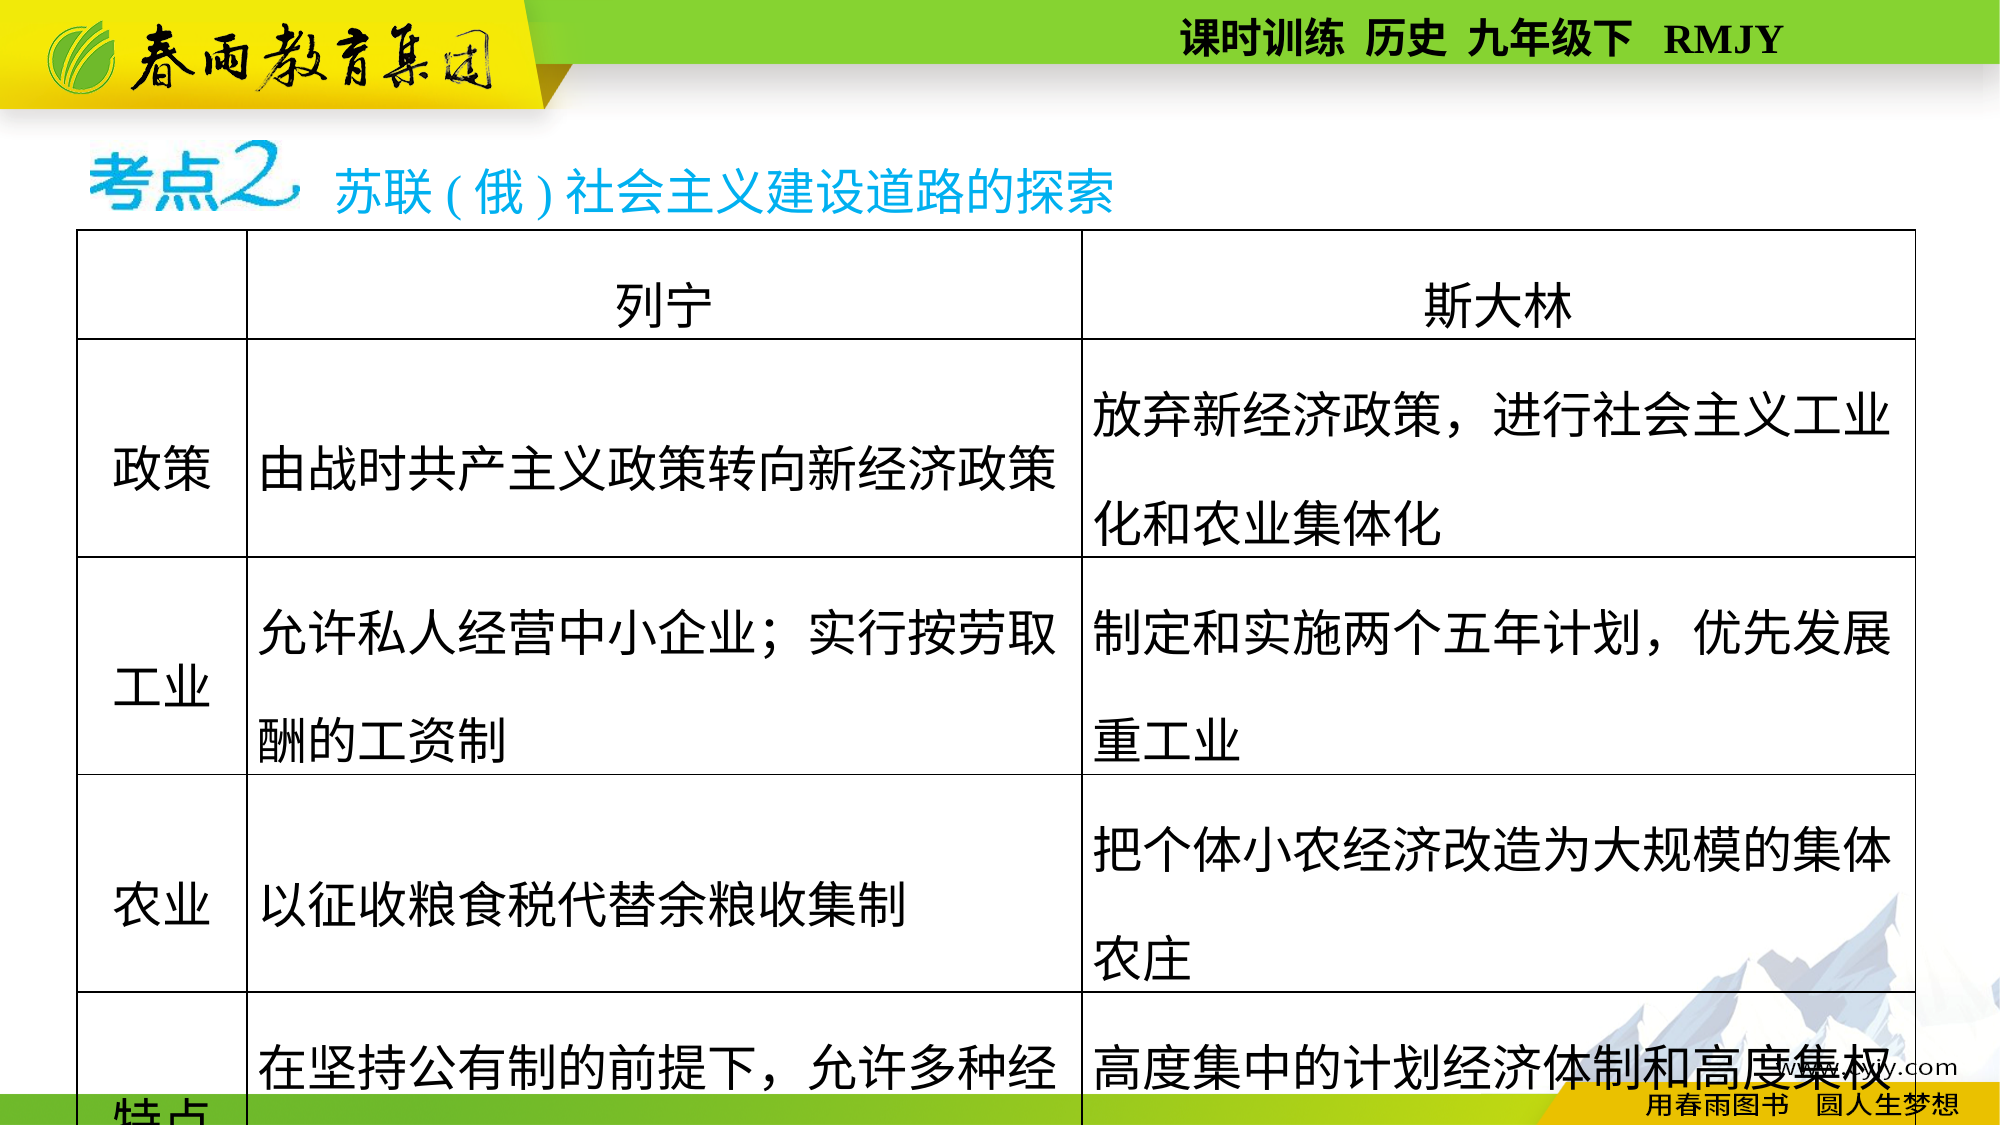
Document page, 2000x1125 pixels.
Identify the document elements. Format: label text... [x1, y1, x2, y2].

table_cell 特点 [78, 993, 246, 1125]
table_header 列宁 [248, 231, 1081, 338]
table_cell 农业 [78, 775, 246, 991]
picture [0, 0, 2000, 1125]
table_cell 放弃新经济政策，进行社会主义工业化和农业集体化 [1083, 340, 1915, 556]
table_cell 高度集中的计划经济体制和高度集权的政治体制 [1083, 993, 1915, 1125]
picture [90, 140, 301, 211]
table_cell 允许私人经营中小企业；实行按劳取酬的工资制 [248, 558, 1081, 774]
table_cell 政策 [78, 340, 246, 556]
table_cell 以征收粮食税代替余粮收集制 [248, 775, 1081, 991]
picture [118, 163, 131, 171]
table_cell 在坚持公有制的前提下，允许多种经济成分并存，大力发展商品经济 [248, 993, 1081, 1125]
list 苏联(俄)社会主义建设道路的探索 [59, 122, 1944, 229]
table_cell 由战时共产主义政策转向新经济政策 [248, 340, 1081, 556]
table_header 斯大林 [1083, 231, 1915, 338]
table_cell 工业 [78, 558, 246, 774]
table_header [78, 231, 246, 338]
table_cell 制定和实施两个五年计划，优先发展重工业 [1083, 558, 1915, 774]
table_cell 把个体小农经济改造为大规模的集体农庄 [1083, 775, 1915, 991]
